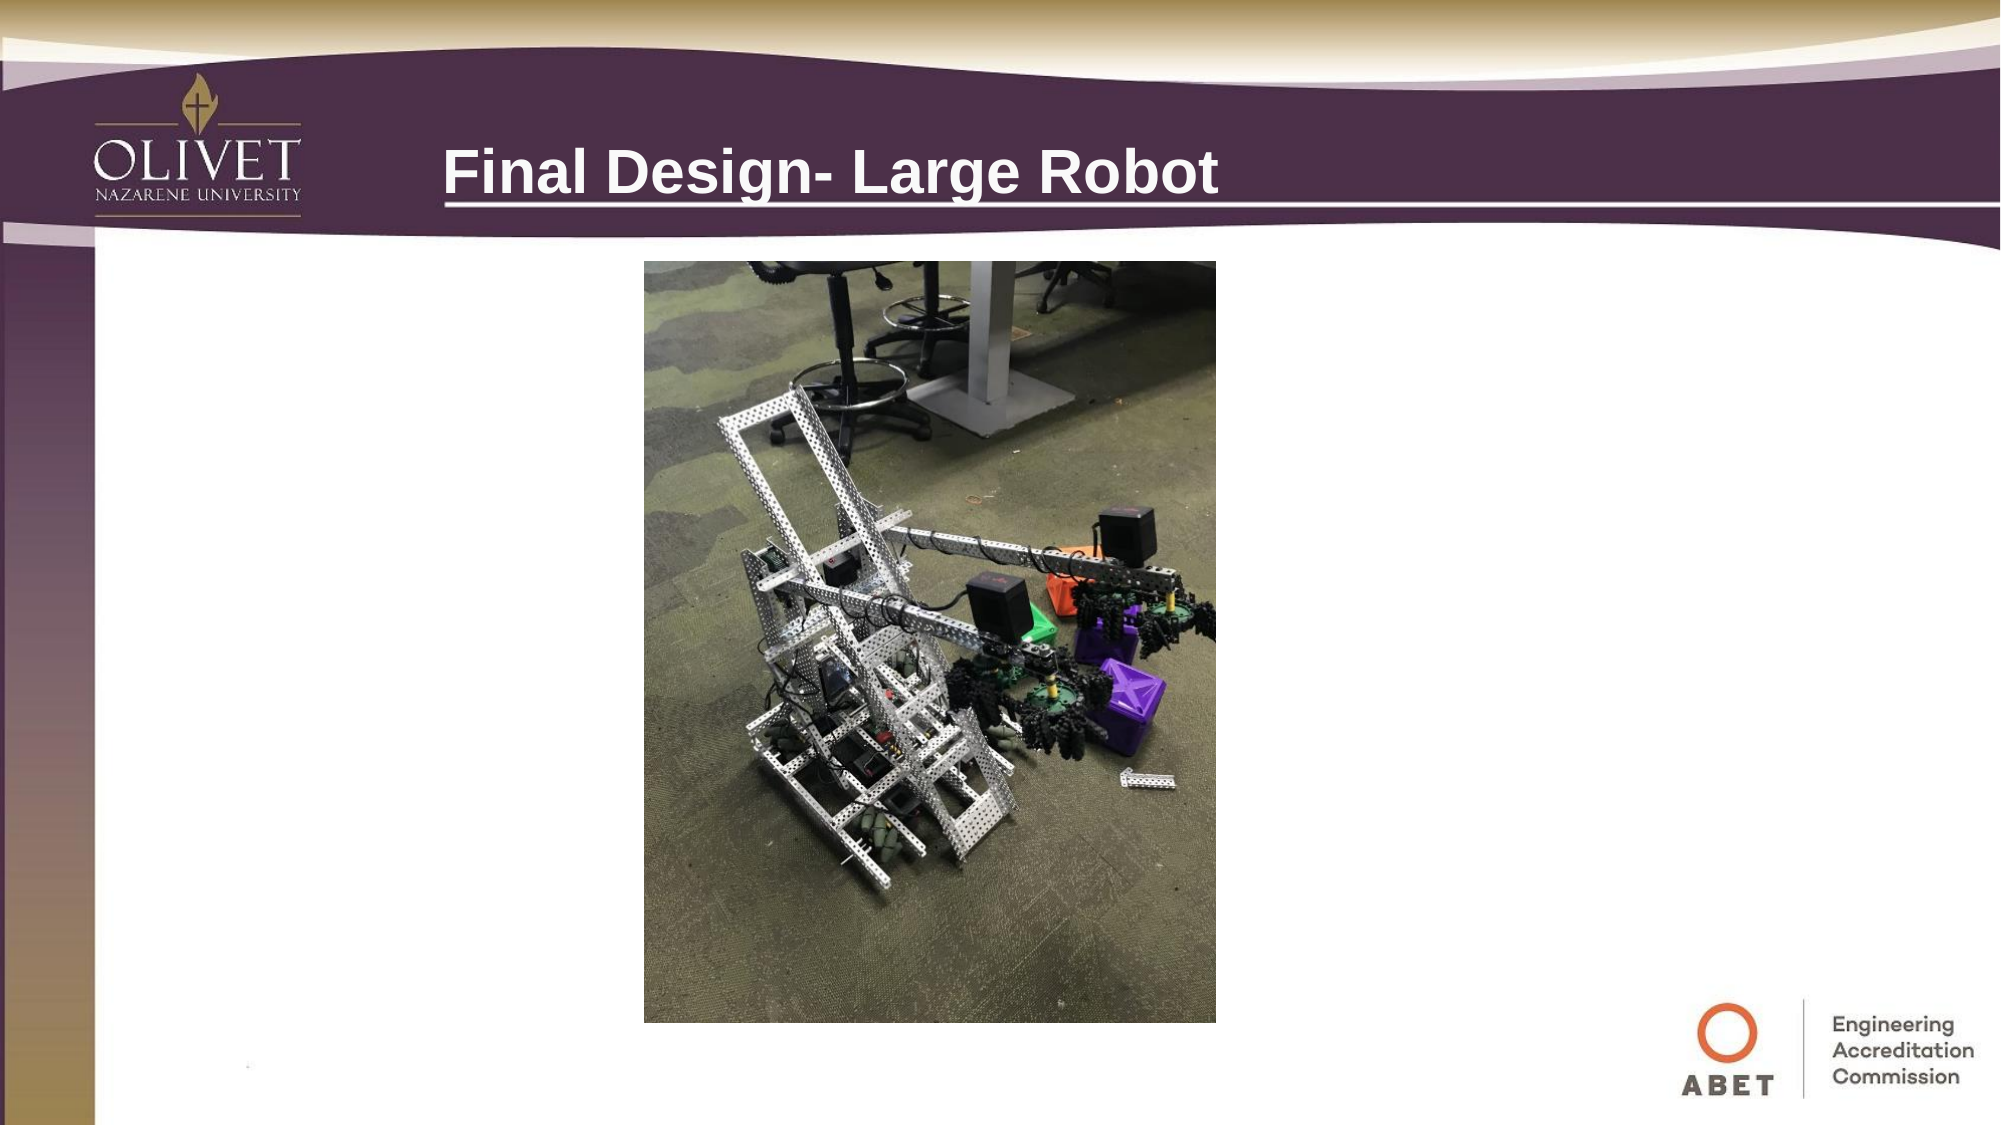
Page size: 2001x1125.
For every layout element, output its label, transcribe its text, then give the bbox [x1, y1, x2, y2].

picture [0, 0, 2001, 1125]
title Final Design- Large Robot [442, 59, 1863, 278]
